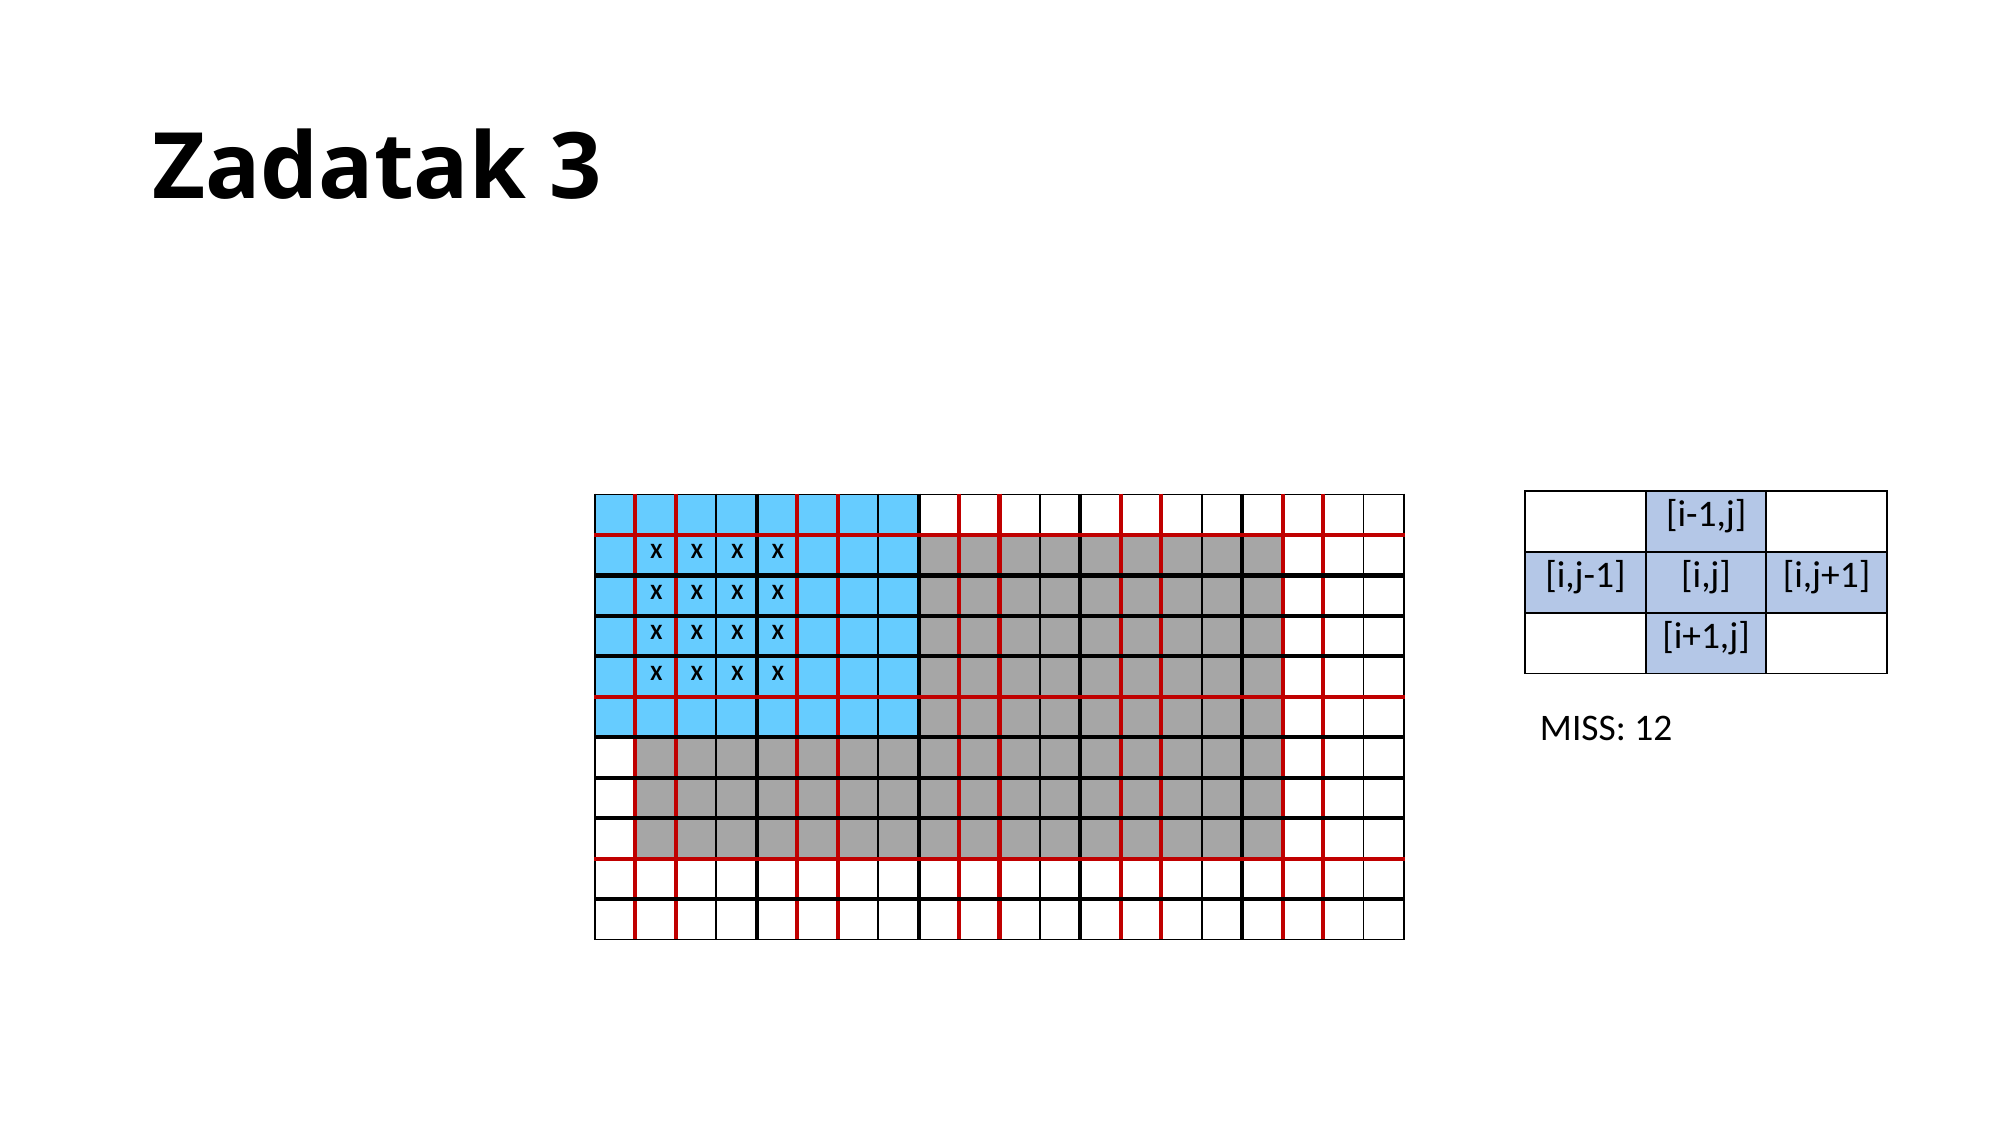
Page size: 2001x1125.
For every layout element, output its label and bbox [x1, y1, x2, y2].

table_cell [1364, 618, 1403, 654]
table_cell [1526, 614, 1645, 673]
table_cell [961, 861, 997, 897]
table_cell [678, 739, 715, 776]
table_cell [1325, 861, 1363, 897]
table_cell [1285, 537, 1321, 573]
table_cell [799, 861, 836, 897]
table_cell [961, 820, 997, 857]
table_cell [1123, 739, 1159, 776]
table_cell [1647, 614, 1765, 673]
table_cell [596, 820, 633, 857]
table_cell [840, 901, 877, 939]
table_cell [1041, 739, 1078, 776]
text_box [1525, 695, 1887, 755]
table_cell [840, 658, 877, 695]
table_cell [759, 820, 795, 857]
table_cell [799, 820, 836, 857]
table_cell [1082, 537, 1119, 573]
table_cell [1041, 699, 1078, 735]
table_cell [1285, 901, 1321, 939]
table_cell [799, 780, 836, 816]
table_cell [1285, 780, 1321, 816]
table_cell [1163, 820, 1201, 857]
table_cell [678, 861, 715, 897]
table_cell [1767, 614, 1886, 673]
table_cell [678, 901, 715, 939]
table_cell [1767, 553, 1886, 612]
table_cell [1082, 658, 1119, 695]
table_cell [1325, 901, 1363, 939]
table_cell [1203, 658, 1240, 695]
table_cell [1364, 578, 1403, 614]
table_cell [1203, 537, 1240, 573]
table_cell [1203, 820, 1240, 857]
table_cell [596, 699, 633, 735]
table_header [637, 495, 674, 533]
table_cell [596, 861, 633, 897]
table_cell [1123, 578, 1159, 614]
table_cell [1244, 901, 1281, 939]
table_cell [1002, 780, 1039, 816]
table_cell [1203, 901, 1240, 939]
table_cell [1285, 820, 1321, 857]
table_cell [921, 820, 957, 857]
table_cell [799, 739, 836, 776]
table_cell [921, 658, 957, 695]
table_header [1767, 492, 1886, 551]
table_cell [1163, 739, 1201, 776]
table_cell [879, 861, 917, 897]
table_header [678, 495, 715, 533]
table_header [717, 495, 755, 533]
table_cell [1244, 820, 1281, 857]
table_cell [759, 901, 795, 939]
table_cell [1244, 537, 1281, 573]
title [137, 59, 1863, 278]
table_cell [1325, 578, 1363, 614]
table_cell [1244, 699, 1281, 735]
table_cell [717, 578, 755, 614]
table_cell [921, 901, 957, 939]
table_cell [879, 618, 917, 654]
table_cell [1163, 658, 1201, 695]
table_cell [1325, 658, 1363, 695]
table_cell [717, 658, 755, 695]
table_cell [921, 780, 957, 816]
table_cell [1647, 553, 1765, 612]
table_header [1285, 495, 1321, 533]
table_cell [596, 618, 633, 654]
table_cell [637, 861, 674, 897]
table_cell [1244, 658, 1281, 695]
table_cell [637, 901, 674, 939]
table_cell [1041, 618, 1078, 654]
table_cell [637, 618, 674, 654]
table_cell [1002, 618, 1039, 654]
table_cell [1082, 699, 1119, 735]
table_cell [1325, 618, 1363, 654]
table_cell [678, 658, 715, 695]
table_cell [596, 901, 633, 939]
table_cell [1041, 901, 1078, 939]
table_cell [961, 578, 997, 614]
table_cell [637, 537, 674, 573]
table_cell [1041, 861, 1078, 897]
table_cell [1082, 618, 1119, 654]
table_header [921, 495, 957, 533]
table_cell [1163, 699, 1201, 735]
table_cell [759, 578, 795, 614]
table_cell [1002, 537, 1039, 573]
table_cell [961, 618, 997, 654]
table_cell [637, 739, 674, 776]
table_cell [879, 658, 917, 695]
table_cell [1041, 578, 1078, 614]
table_cell [840, 578, 877, 614]
table_cell [799, 658, 836, 695]
table_cell [1163, 901, 1201, 939]
table_cell [1163, 861, 1201, 897]
table_cell [596, 780, 633, 816]
table_cell [1285, 699, 1321, 735]
table_cell [1203, 780, 1240, 816]
table_cell [799, 901, 836, 939]
table_cell [921, 699, 957, 735]
table_cell [596, 578, 633, 614]
table_cell [637, 578, 674, 614]
table_cell [1203, 618, 1240, 654]
table_cell [1082, 901, 1119, 939]
table_cell [1123, 658, 1159, 695]
table_header [1082, 495, 1119, 533]
table_cell [840, 537, 877, 573]
table_cell [1325, 537, 1363, 573]
table_cell [1002, 699, 1039, 735]
table_header [879, 495, 917, 533]
table_cell [961, 901, 997, 939]
table_cell [1244, 578, 1281, 614]
table_cell [1082, 820, 1119, 857]
table_cell [717, 537, 755, 573]
table_cell [961, 537, 997, 573]
table_header [1325, 495, 1363, 533]
table_cell [1002, 861, 1039, 897]
table_cell [1082, 780, 1119, 816]
table_cell [1244, 861, 1281, 897]
table_cell [1123, 699, 1159, 735]
table_cell [717, 780, 755, 816]
table_cell [1203, 861, 1240, 897]
table_header [961, 495, 997, 533]
table_cell [678, 780, 715, 816]
table_header [596, 495, 633, 533]
table_cell [1325, 739, 1363, 776]
table_cell [759, 537, 795, 573]
table_cell [678, 578, 715, 614]
table_cell [1364, 861, 1403, 897]
table_cell [961, 699, 997, 735]
table_cell [1002, 901, 1039, 939]
table_header [1203, 495, 1240, 533]
table_cell [1002, 658, 1039, 695]
table_cell [678, 618, 715, 654]
table_cell [1123, 780, 1159, 816]
table_cell [1082, 739, 1119, 776]
table_cell [1163, 578, 1201, 614]
table_cell [637, 658, 674, 695]
table_cell [637, 780, 674, 816]
table_cell [879, 901, 917, 939]
table_cell [921, 578, 957, 614]
table_cell [799, 699, 836, 735]
table_cell [1364, 901, 1403, 939]
table_cell [1244, 618, 1281, 654]
table_cell [799, 618, 836, 654]
table_cell [1285, 658, 1321, 695]
table_cell [637, 820, 674, 857]
table_cell [1325, 780, 1363, 816]
table_cell [1325, 820, 1363, 857]
table_cell [1526, 553, 1645, 612]
table_cell [961, 780, 997, 816]
table_cell [1041, 537, 1078, 573]
table_cell [1285, 578, 1321, 614]
table_header [1163, 495, 1201, 533]
table_cell [1364, 820, 1403, 857]
table_cell [840, 739, 877, 776]
table_header [799, 495, 836, 533]
table_cell [1364, 780, 1403, 816]
table_cell [1203, 739, 1240, 776]
table_cell [961, 739, 997, 776]
table_cell [759, 780, 795, 816]
table_cell [840, 861, 877, 897]
table_cell [840, 820, 877, 857]
table_cell [596, 658, 633, 695]
table_header [1041, 495, 1078, 533]
table_cell [840, 699, 877, 735]
table_cell [1203, 699, 1240, 735]
table_cell [879, 780, 917, 816]
table_cell [596, 739, 633, 776]
table_header [1364, 495, 1403, 533]
table_cell [759, 699, 795, 735]
table_cell [1123, 861, 1159, 897]
table_cell [717, 820, 755, 857]
table_cell [717, 618, 755, 654]
table_cell [759, 618, 795, 654]
table_cell [1285, 739, 1321, 776]
table_cell [1325, 699, 1363, 735]
table_cell [1163, 780, 1201, 816]
table_cell [759, 861, 795, 897]
table_cell [1244, 780, 1281, 816]
table_cell [921, 739, 957, 776]
table_cell [921, 861, 957, 897]
table_cell [879, 578, 917, 614]
table_cell [879, 537, 917, 573]
table_cell [1364, 739, 1403, 776]
table_header [1647, 492, 1765, 551]
table_cell [840, 780, 877, 816]
table_cell [1163, 618, 1201, 654]
table_cell [1123, 901, 1159, 939]
table_header [840, 495, 877, 533]
table_cell [1364, 658, 1403, 695]
table_cell [717, 739, 755, 776]
table_header [1526, 492, 1645, 551]
table_cell [1285, 861, 1321, 897]
table_cell [840, 618, 877, 654]
table_cell [1041, 658, 1078, 695]
table_header [759, 495, 795, 533]
table_cell [1082, 578, 1119, 614]
table_cell [879, 820, 917, 857]
table_cell [678, 820, 715, 857]
table_cell [1364, 699, 1403, 735]
table_cell [1123, 618, 1159, 654]
table_cell [678, 699, 715, 735]
table_cell [1163, 537, 1201, 573]
table_cell [1082, 861, 1119, 897]
table_cell [596, 537, 633, 573]
table_cell [759, 739, 795, 776]
table_cell [678, 537, 715, 573]
table_cell [717, 861, 755, 897]
table_cell [879, 699, 917, 735]
table_cell [1002, 739, 1039, 776]
table_cell [637, 699, 674, 735]
table_cell [879, 739, 917, 776]
table_cell [1002, 578, 1039, 614]
table_cell [799, 537, 836, 573]
table_cell [1123, 820, 1159, 857]
table_cell [799, 578, 836, 614]
table_cell [717, 901, 755, 939]
table_cell [1002, 820, 1039, 857]
table_cell [1041, 820, 1078, 857]
table_cell [1041, 780, 1078, 816]
table_cell [1203, 578, 1240, 614]
table_cell [717, 699, 755, 735]
table_cell [921, 537, 957, 573]
table_cell [961, 658, 997, 695]
table_cell [1244, 739, 1281, 776]
table_header [1244, 495, 1281, 533]
table_cell [921, 618, 957, 654]
table_header [1123, 495, 1159, 533]
table_header [1002, 495, 1039, 533]
table_cell [1364, 537, 1403, 573]
table_cell [1285, 618, 1321, 654]
table_cell [759, 658, 795, 695]
table_cell [1123, 537, 1159, 573]
